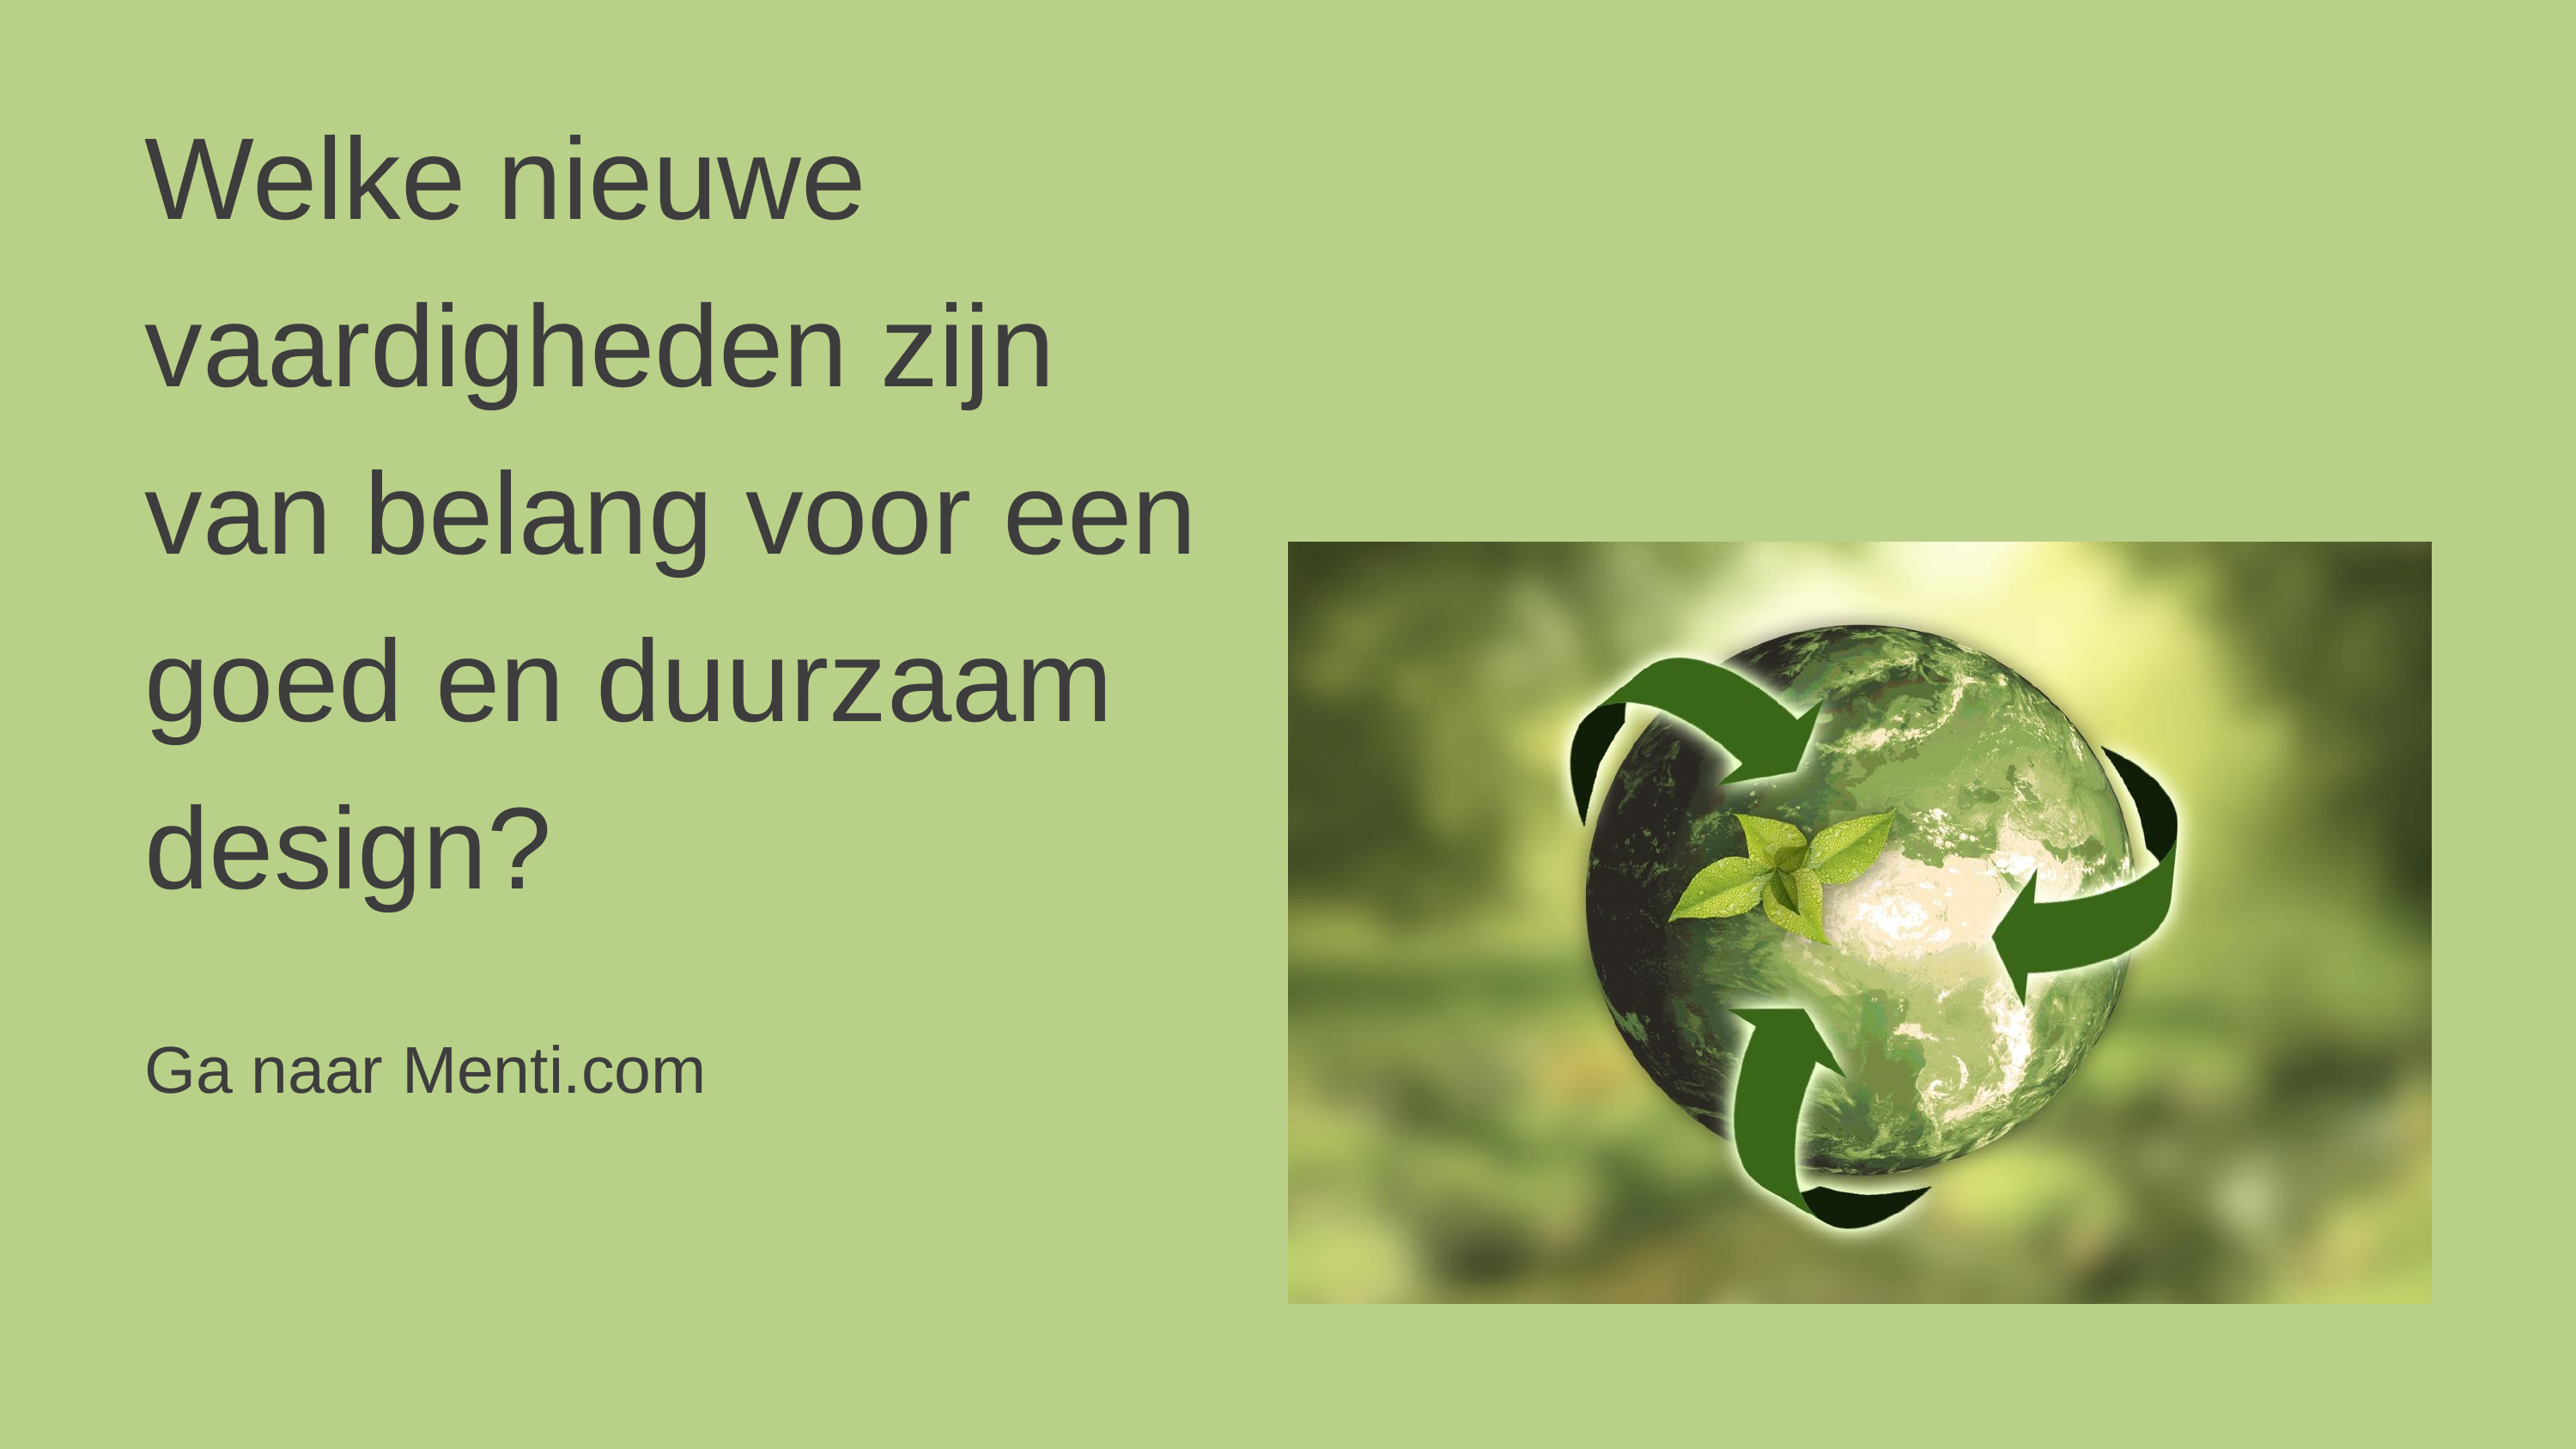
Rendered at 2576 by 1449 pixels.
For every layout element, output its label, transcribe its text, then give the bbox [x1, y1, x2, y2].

text_box Ga naar Menti.com [144, 1003, 983, 1107]
picture [1287, 541, 2432, 1304]
text_box Welke nieuwe vaardigheden zijn van belang voor een goed en duurzaam design? [144, 75, 1248, 912]
